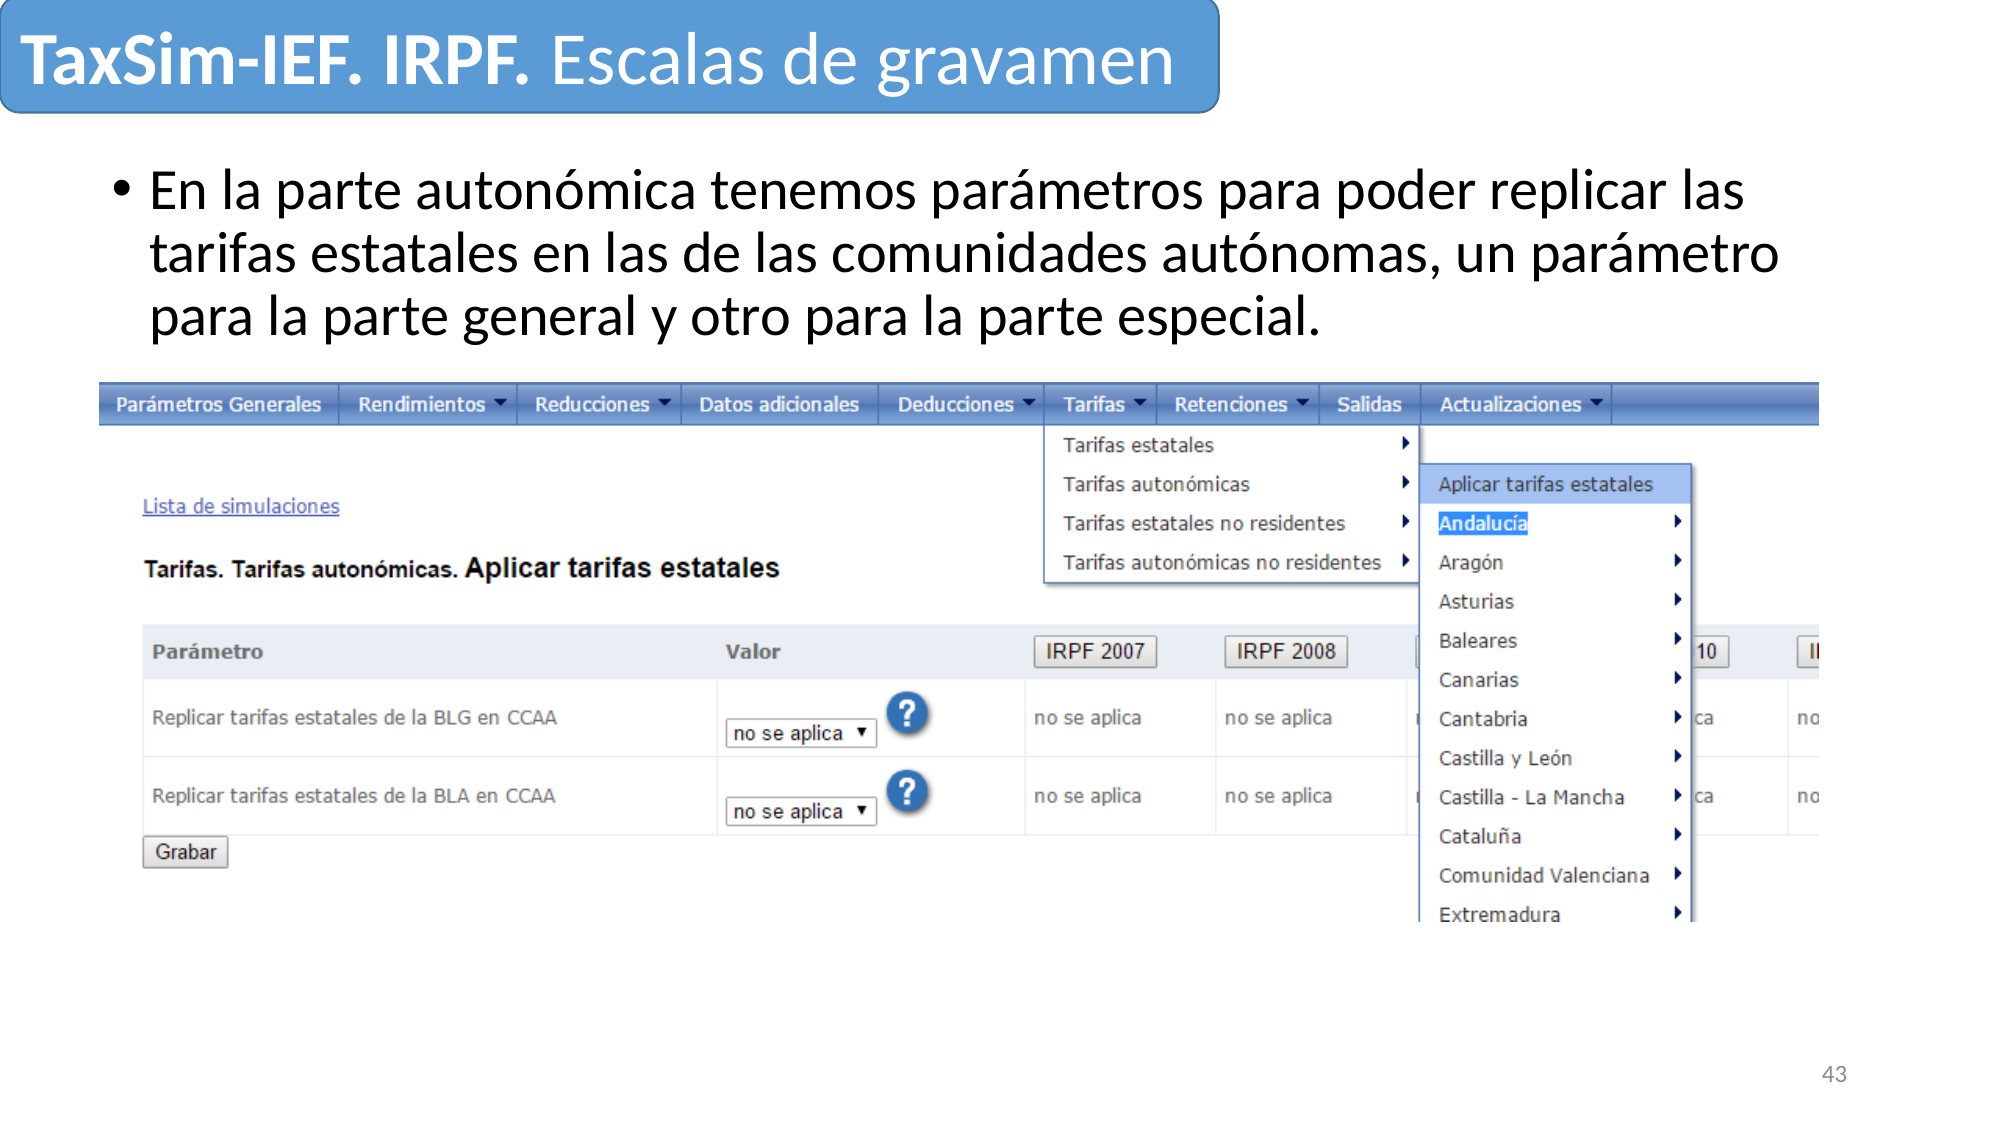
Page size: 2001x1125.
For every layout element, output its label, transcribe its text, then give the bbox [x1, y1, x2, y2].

slide_number 43 [1412, 1042, 1863, 1103]
list En la parte autonómica tenemos parámetros para poder replicar las tarifas estatales en las de las comunidades autónomas, un parámetro para la parte general y otro para la parte especial. [96, 151, 1822, 1043]
picture [99, 382, 1819, 922]
text_box TaxSim-IEF. IRPF. Escalas de gravamen [0, 0, 1220, 114]
